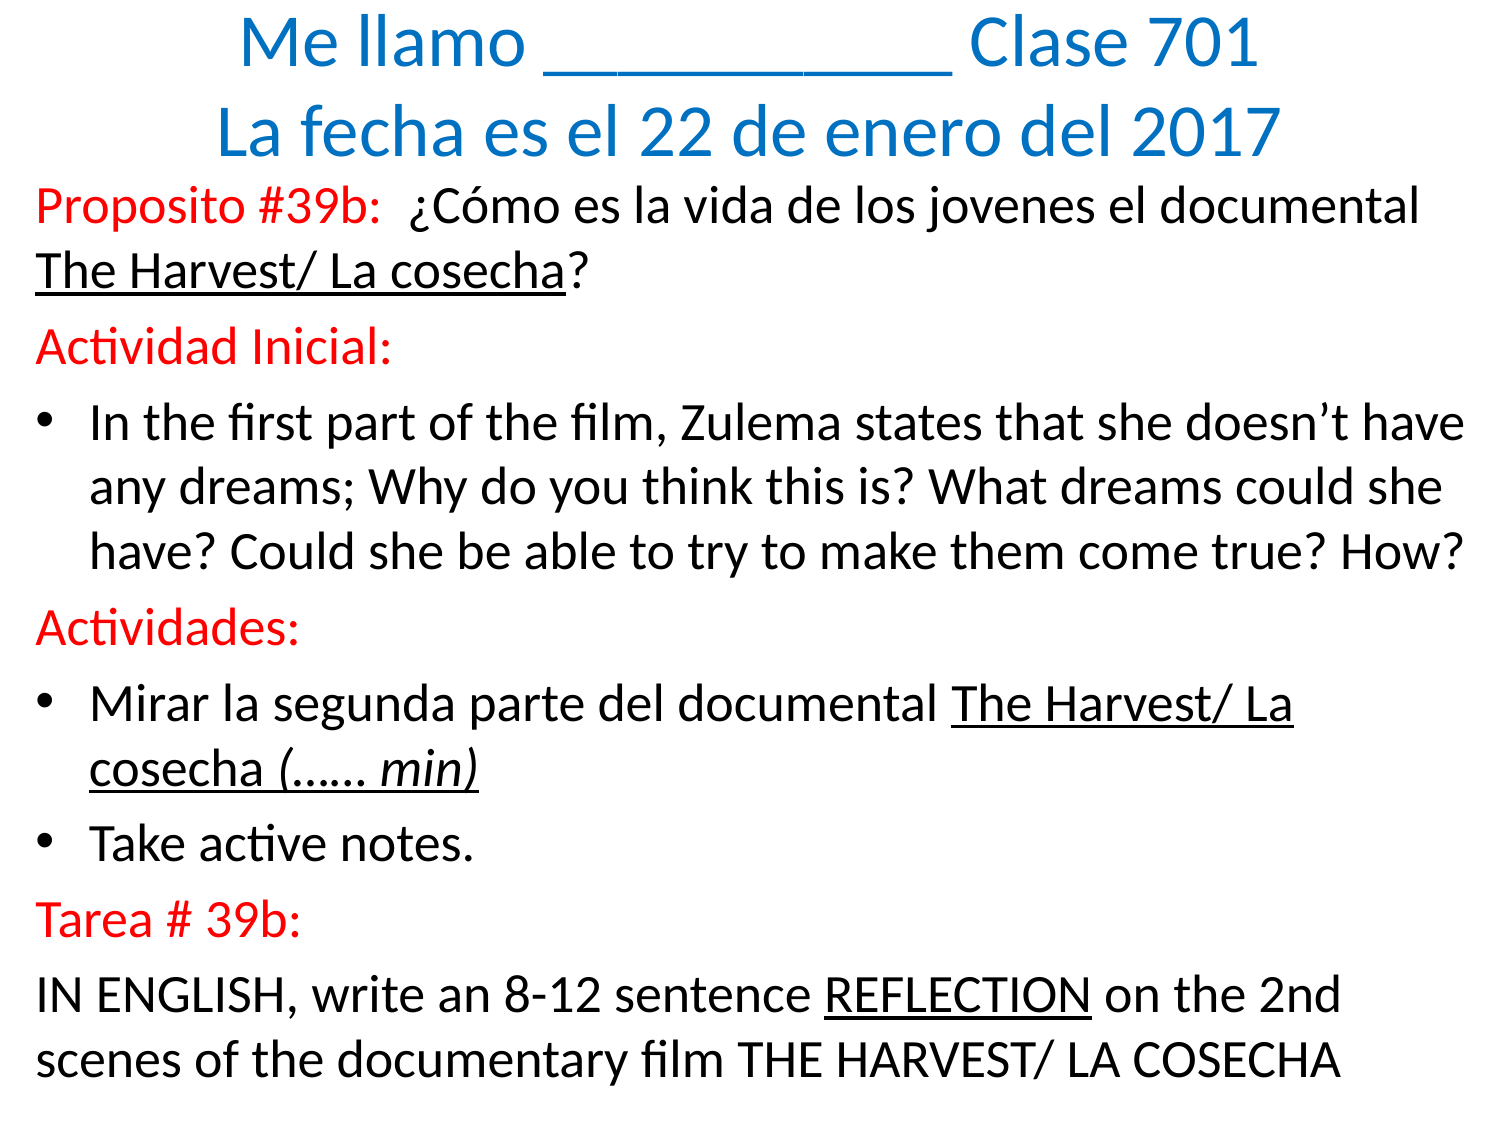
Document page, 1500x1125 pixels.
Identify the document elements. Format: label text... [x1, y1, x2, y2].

list Proposito #39b: ¿Cómo es la vida de los jovenes el documental The Harvest/ La cosecha? Actividad Inicial: In the first part of the film, Zulema states that she doesn’t have any dreams; Why do you think this is? What dreams could she have? Could she be able to try to make them come true? How? Actividades: Mirar la segunda parte del documental The Harvest/ La cosecha (…… min) Take active notes. Tarea # 39b: IN ENGLISH, write an 8-12 sentence REFLECTION on the 2nd scenes of the documentary film THE HARVEST/ LA COSECHA [20, 162, 1496, 1125]
title Me llamo ___________ Clase 701 La fecha es el 22 de enero del 2017 [75, 0, 1425, 162]
